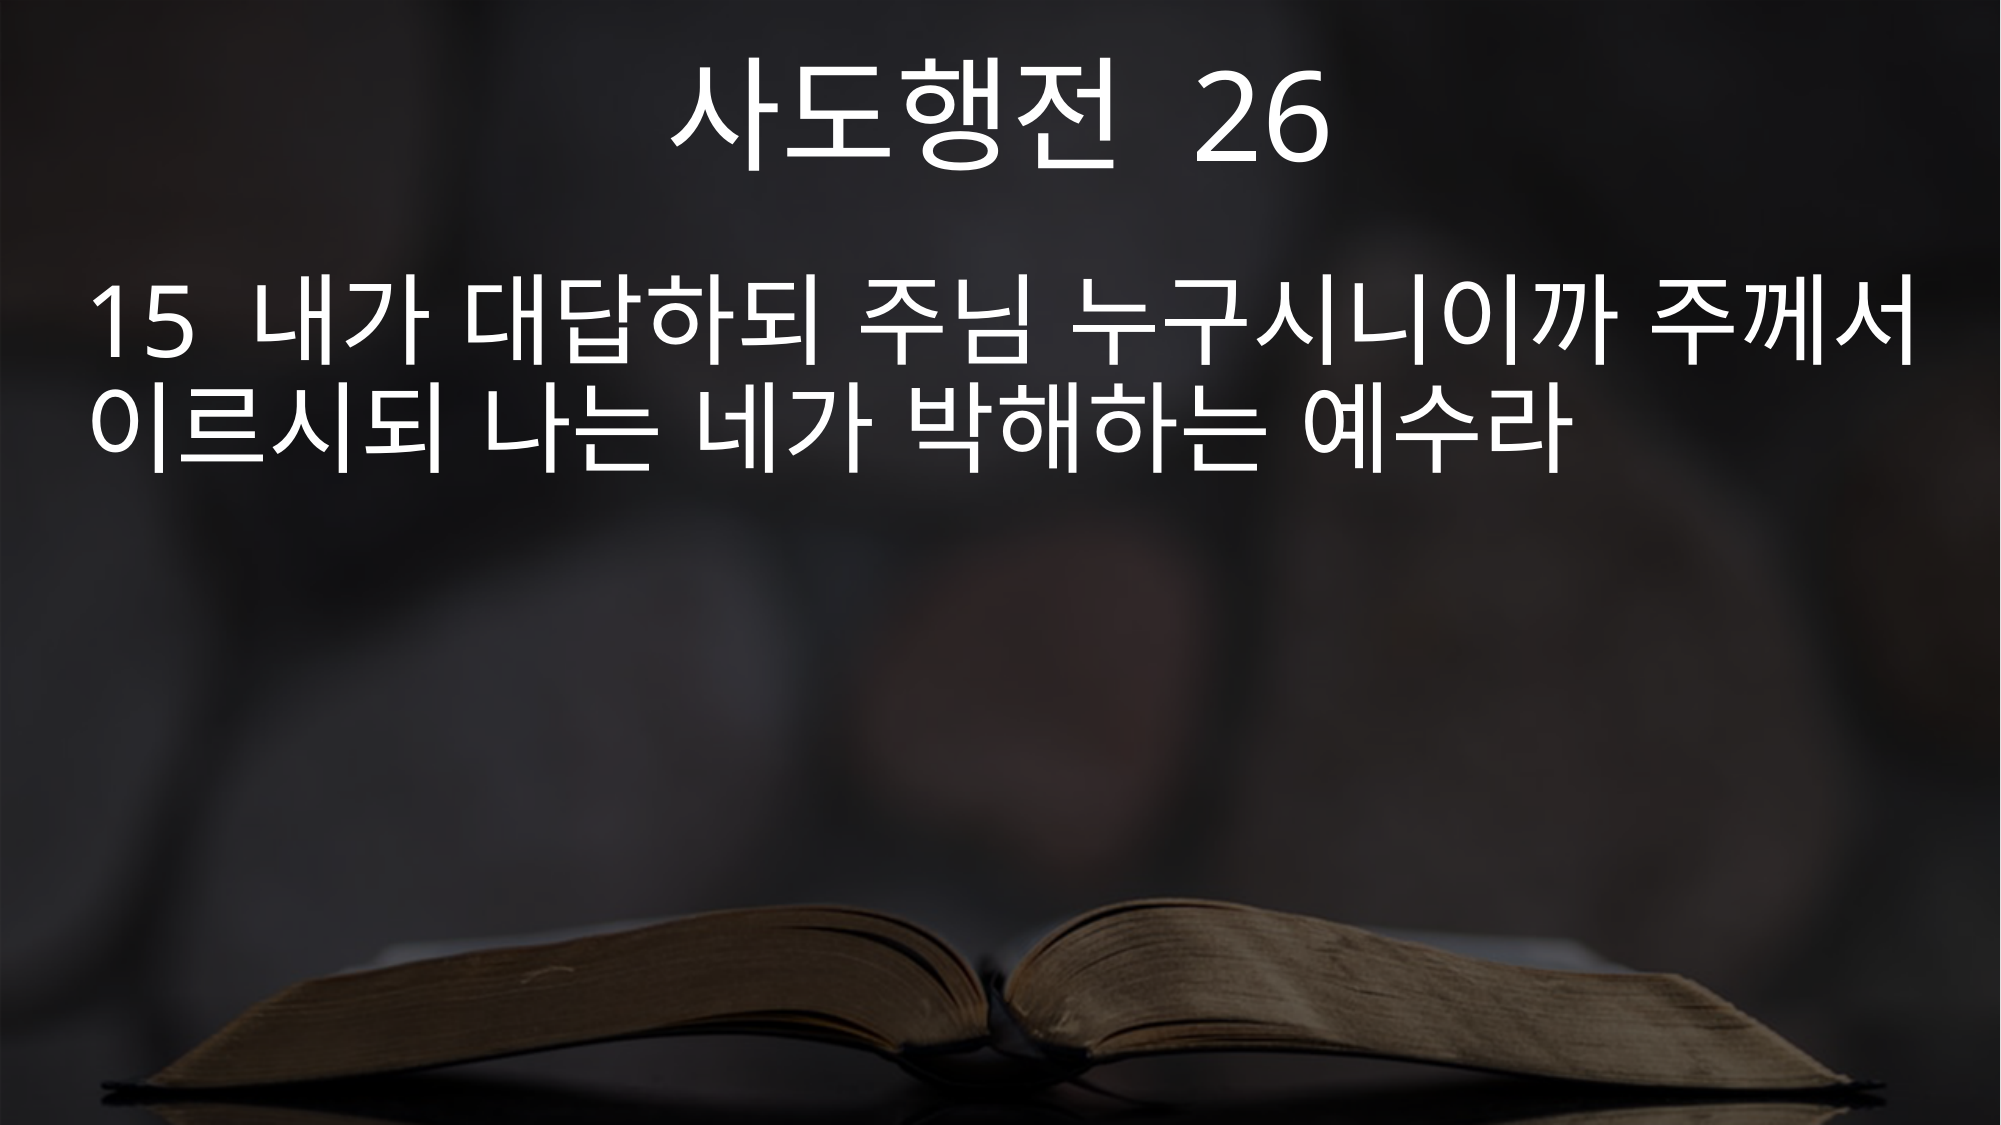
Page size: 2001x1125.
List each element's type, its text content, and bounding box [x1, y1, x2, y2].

list 15 내가 대답하되 주님 누구시니이까 주께서 이르시되 나는 네가 박해하는 예수라 [69, 263, 1953, 423]
picture [0, 0, 2001, 1125]
footer 사도행전 26 [0, 32, 2000, 192]
